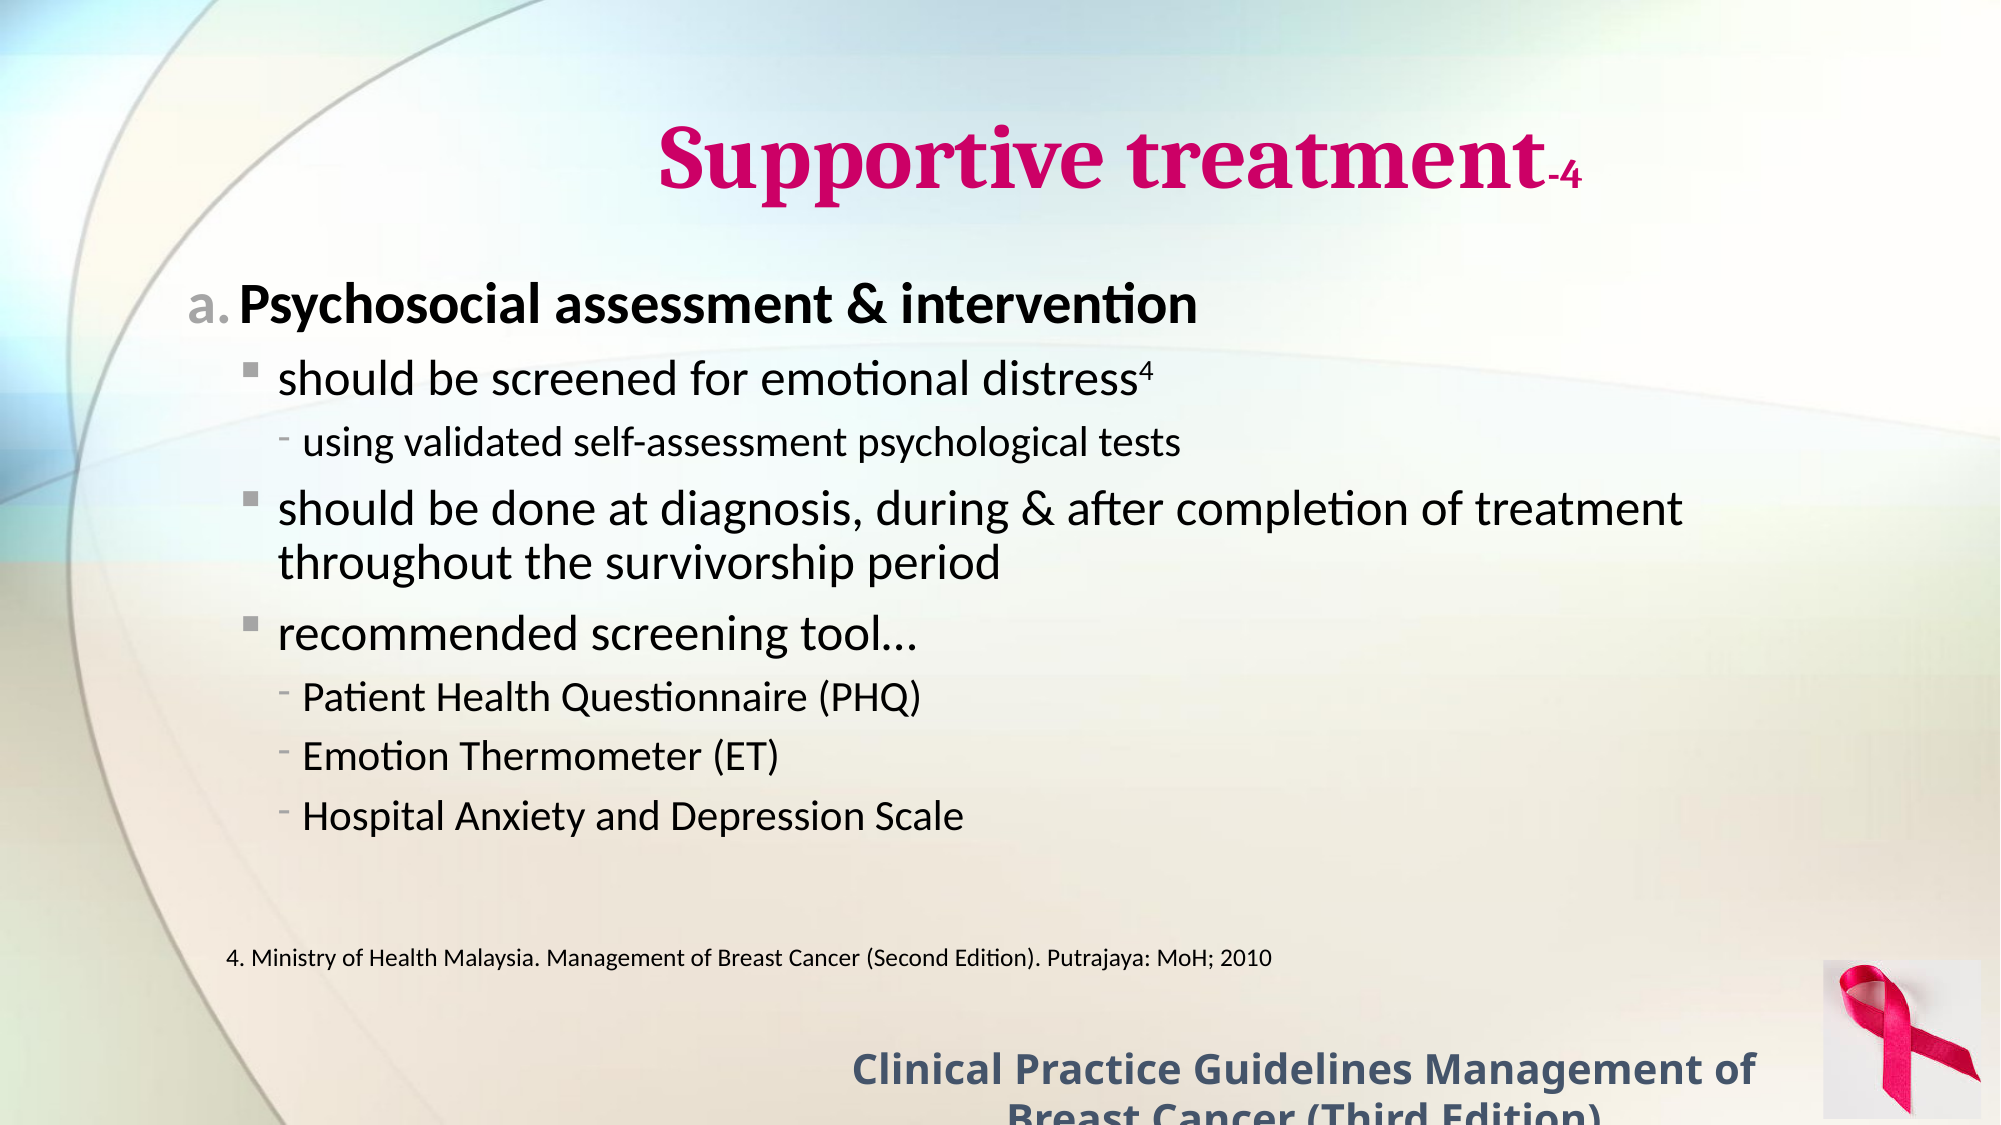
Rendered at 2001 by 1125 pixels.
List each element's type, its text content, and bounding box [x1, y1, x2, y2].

list Psychosocial assessment & intervention should be screened for emotional distress4 using validated self-assessment psychological tests should be done at diagnosis, during & after completion of treatment throughout the survivorship period recommended screening tool… Patient Health Questionnaire (PHQ) Emotion Thermometer (ET) Hospital Anxiety and Depression Scale 4. Ministry of Health Malaysia. Management of Breast Cancer (Second Edition). Putrajaya: MoH; 2010 [172, 266, 1826, 988]
text_box Clinical Practice Guidelines Management of Breast Cancer (Third Edition) [788, 1035, 1820, 1125]
picture [0, 0, 2001, 1125]
slide_number 11 [1325, 1042, 1813, 1103]
title Supportive treatment-4 [381, 43, 1863, 261]
